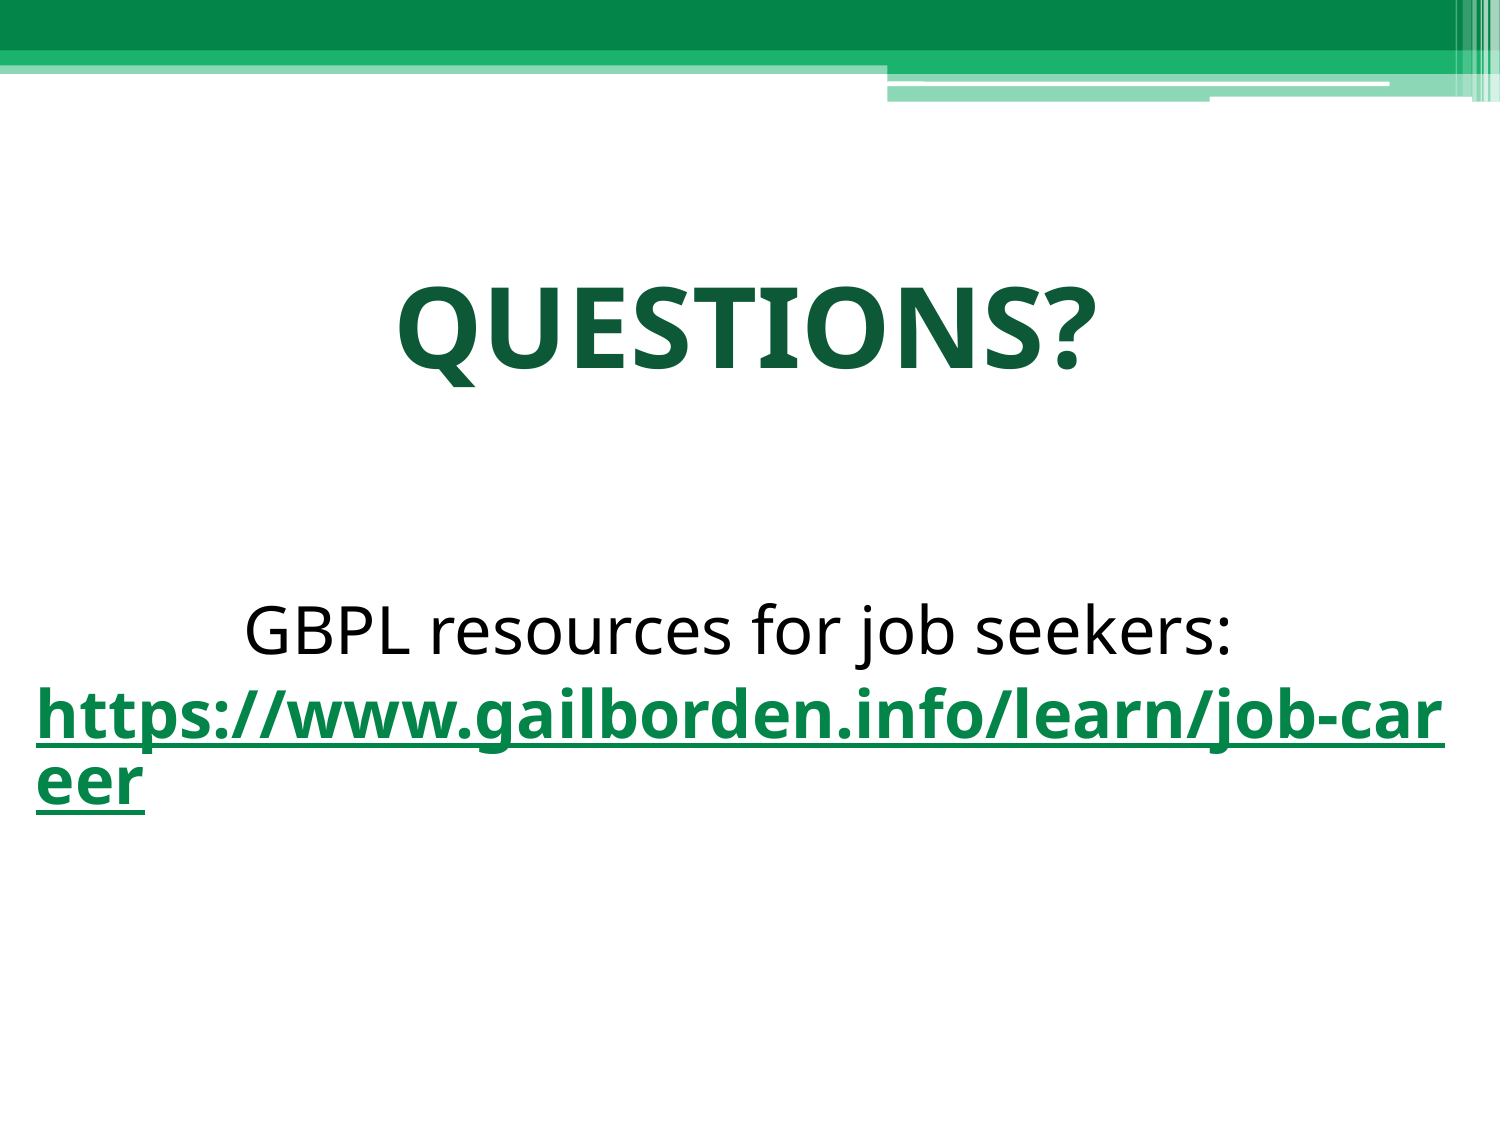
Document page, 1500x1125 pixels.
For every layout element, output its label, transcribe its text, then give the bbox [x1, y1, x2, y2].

title QUESTIONS? [74, 237, 1418, 410]
list GBPL resources for job seekers: https://www.gailborden.info/learn/job-career [21, 425, 1471, 1063]
